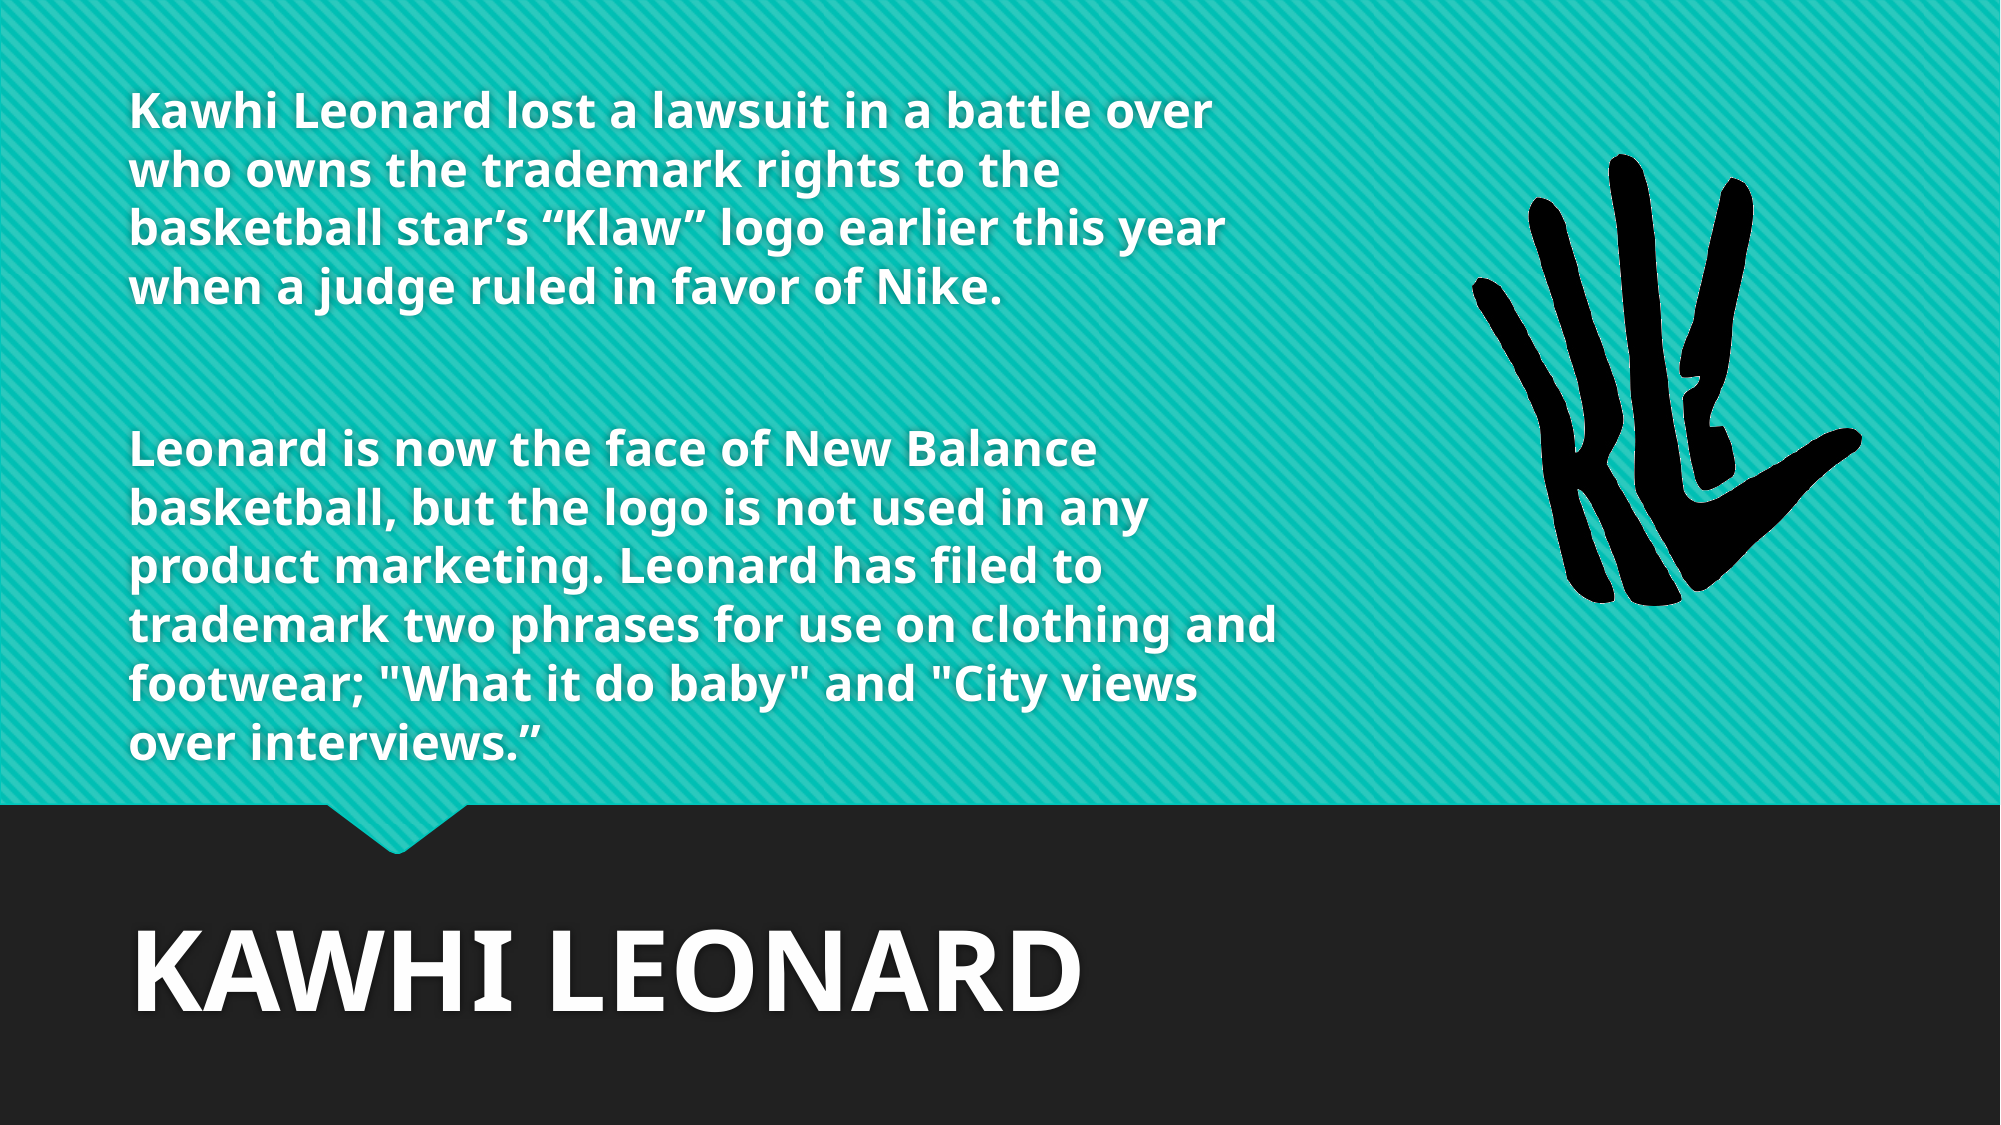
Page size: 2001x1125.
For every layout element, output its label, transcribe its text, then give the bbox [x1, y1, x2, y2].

picture [1412, 144, 1887, 619]
subtitle Kawhi Leonard lost a lawsuit in a battle over who owns the trademark rights to the basketball star’s “Klaw” logo earlier this year when a judge ruled in favor of Nike. Leonard is now the face of New Balance basketball, but the logo is not used in any product marketing. Leonard has filed to trademark two phrases for use on clothing and footwear; "What it do baby" and "City views over interviews.” [113, 71, 1315, 783]
title KAWHI LEONARD [113, 873, 1848, 1042]
